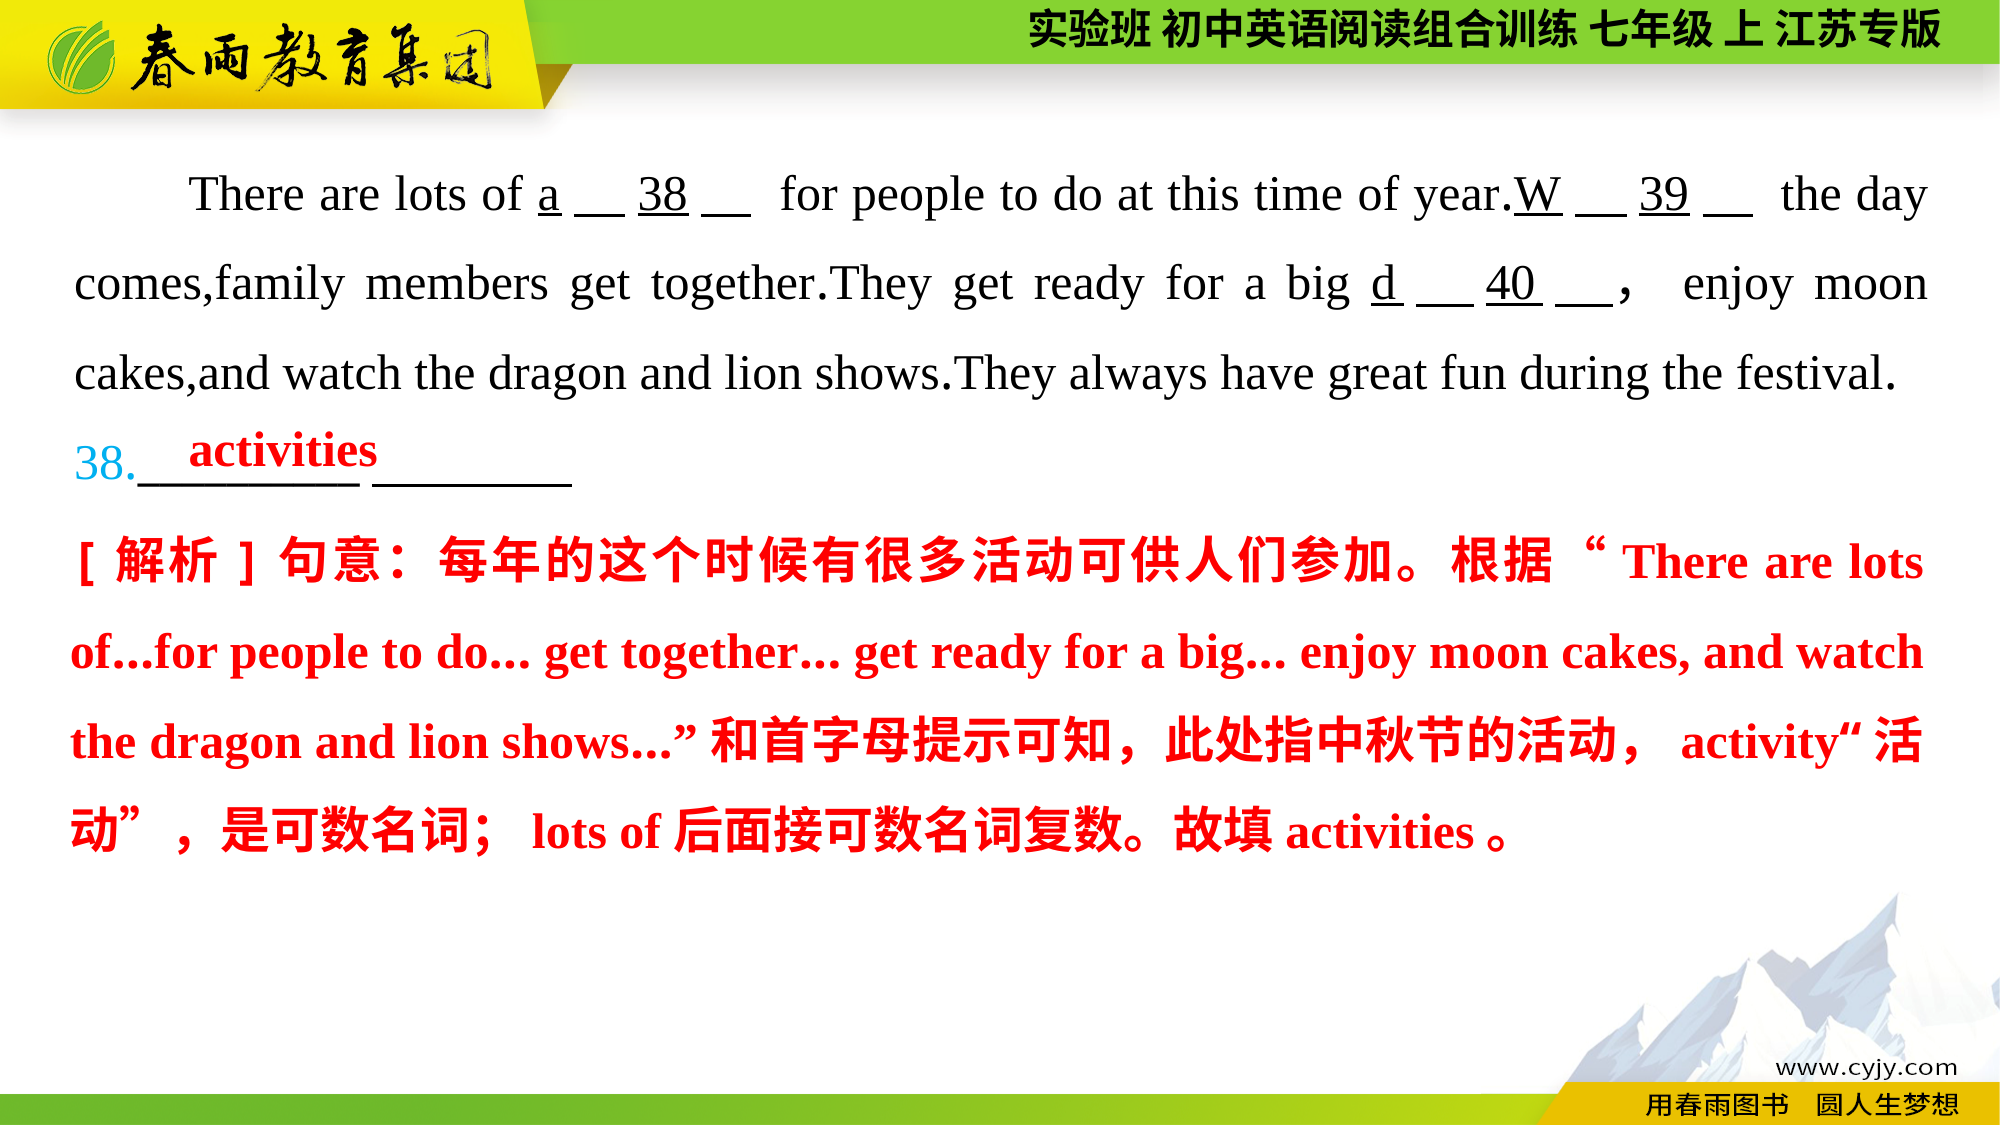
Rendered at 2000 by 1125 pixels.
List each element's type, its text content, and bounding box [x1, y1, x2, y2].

text_box activities [173, 408, 393, 484]
list There are lots of a 38 for people to do at this time of year.W 39 the day comes,family members get together.They get ready for a big d 40 ，enjoy moon cakes,and watch the dragon and lion shows.They always have great fun during the festival. 38.__________ [59, 122, 1944, 502]
picture [0, 0, 2000, 1125]
text_box [解析]句意：每年的这个时候有很多活动可供人们参加。根据“There are lots of...for people to do... get together... get ready for a big... enjoy moon cakes, and watch the dragon and lion shows...”和首字母提示可知，此处指中秋节的活动，activity“活动”，是可数名词；lots of后面接可数名词复数。故填activities。 [54, 490, 1939, 866]
